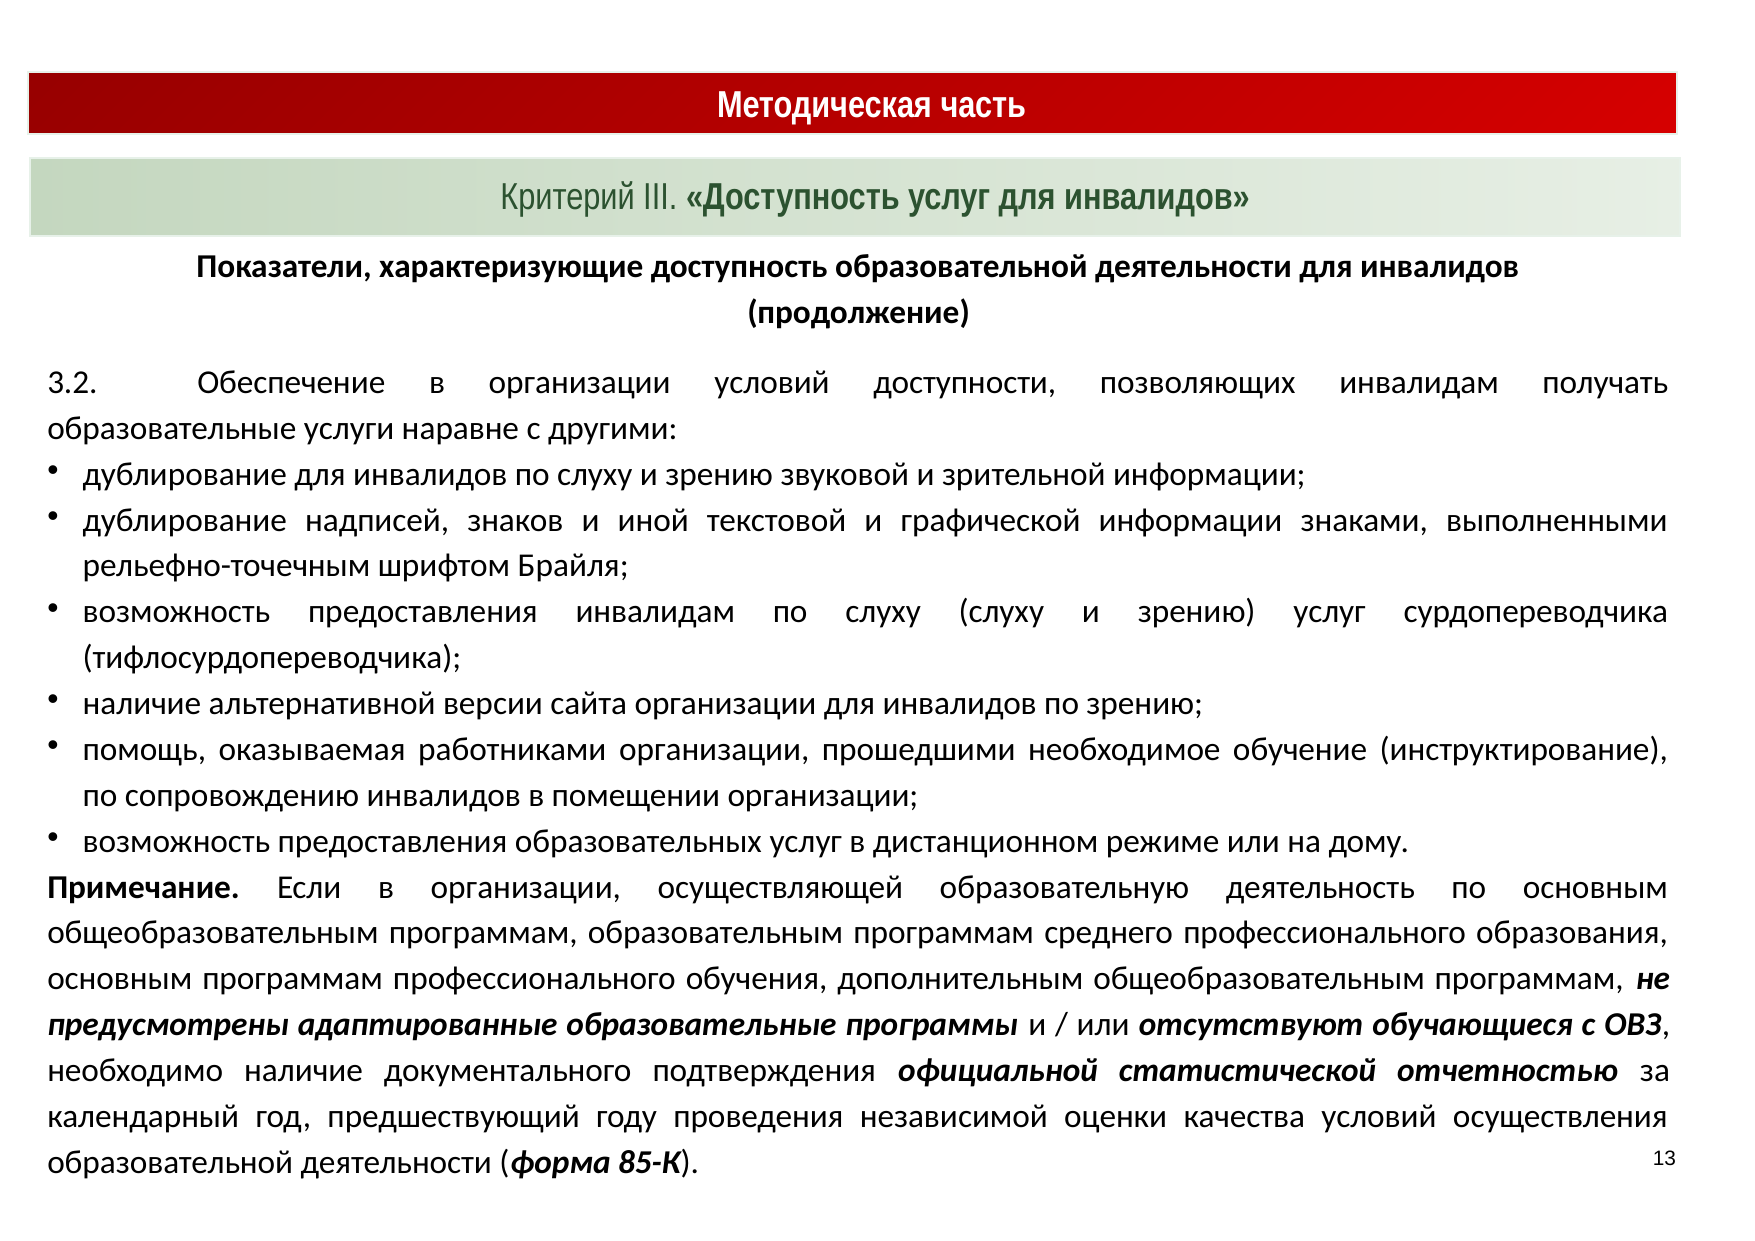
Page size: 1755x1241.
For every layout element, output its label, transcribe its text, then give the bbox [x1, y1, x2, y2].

text_box <номер> [1283, 1136, 1693, 1223]
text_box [29, 157, 1681, 237]
text_box Показатели, характеризующие доступность образовательной деятельности для инвалидов (продолжение) 3.2. Обеспечение в организации условий доступности, позволяющих инвалидам получать образовательные услуги наравне с другими: дублирование для инвалидов по слуху и зрению звуковой и зрительной информации; дублирование надписей, знаков и иной текстовой и графической информации знаками, выполненными рельефно-точечным шрифтом Брайля; возможность предоставления инвалидам по слуху (слуху и зрению) услуг сурдопереводчика (тифлосурдопереводчика); наличие альтернативной версии сайта организации для инвалидов по зрению; помощь, оказываемая работниками организации, прошедшими необходимое обучение (инструктирование), по сопровождению инвалидов в помещении организации; возможность предоставления образовательных услуг в дистанционном режиме или на дому. Примечание. Если в организации, осуществляющей образовательную деятельность по основным общеобразовательным программам, образовательным программам среднего профессионального образования, основным программам профессионального обучения, дополнительным общеобразовательным программам, не предусмотрены адаптированные образовательные программы и / или отсутствуют обучающиеся с ОВЗ, необходимо наличие документального подтверждения официальной статистической отчетностью за календарный год, предшествующий году проведения независимой оценки качества условий осуществления образовательной деятельности (форма 85-К). [32, 246, 1685, 1123]
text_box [27, 71, 1678, 135]
